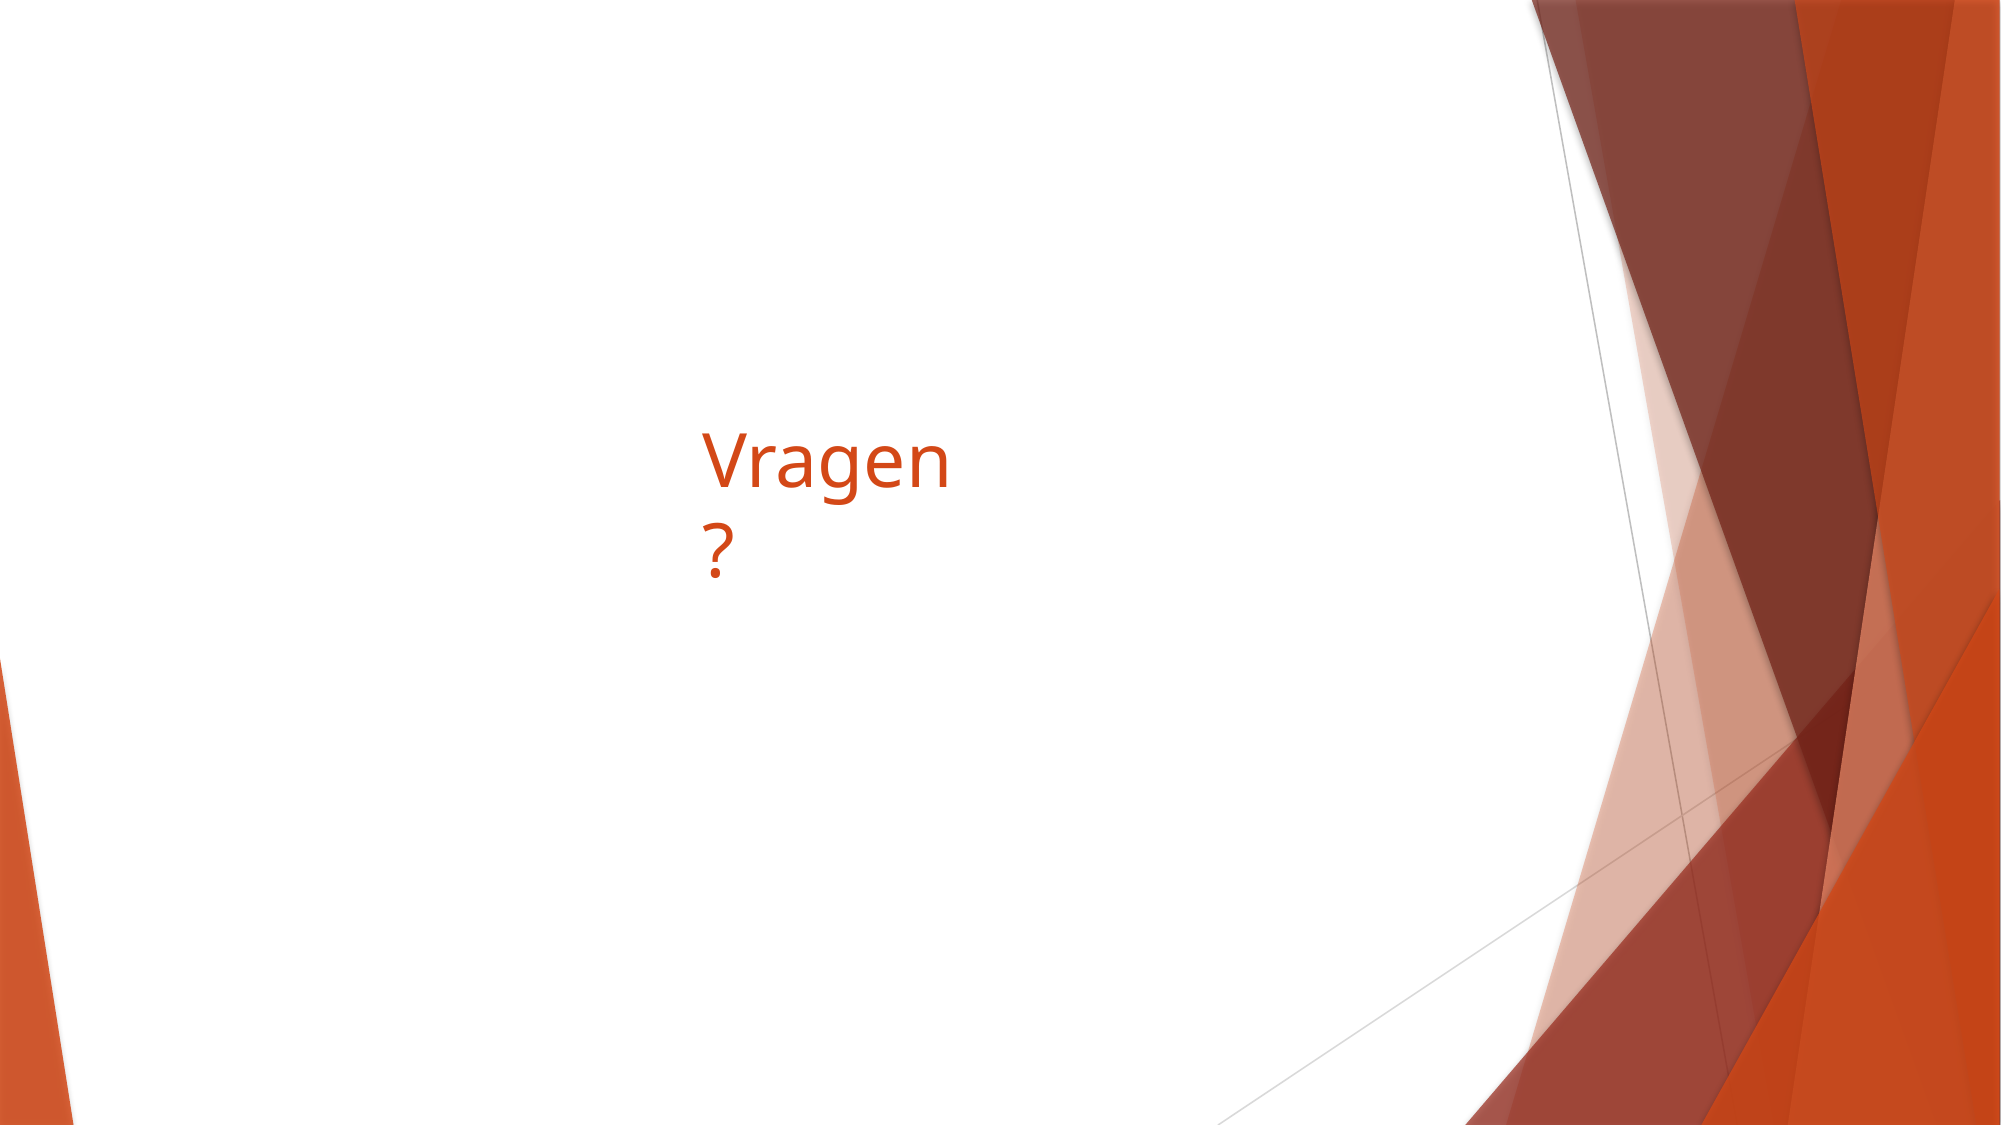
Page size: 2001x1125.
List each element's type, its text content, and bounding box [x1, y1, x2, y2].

title Vragen? [687, 404, 979, 622]
